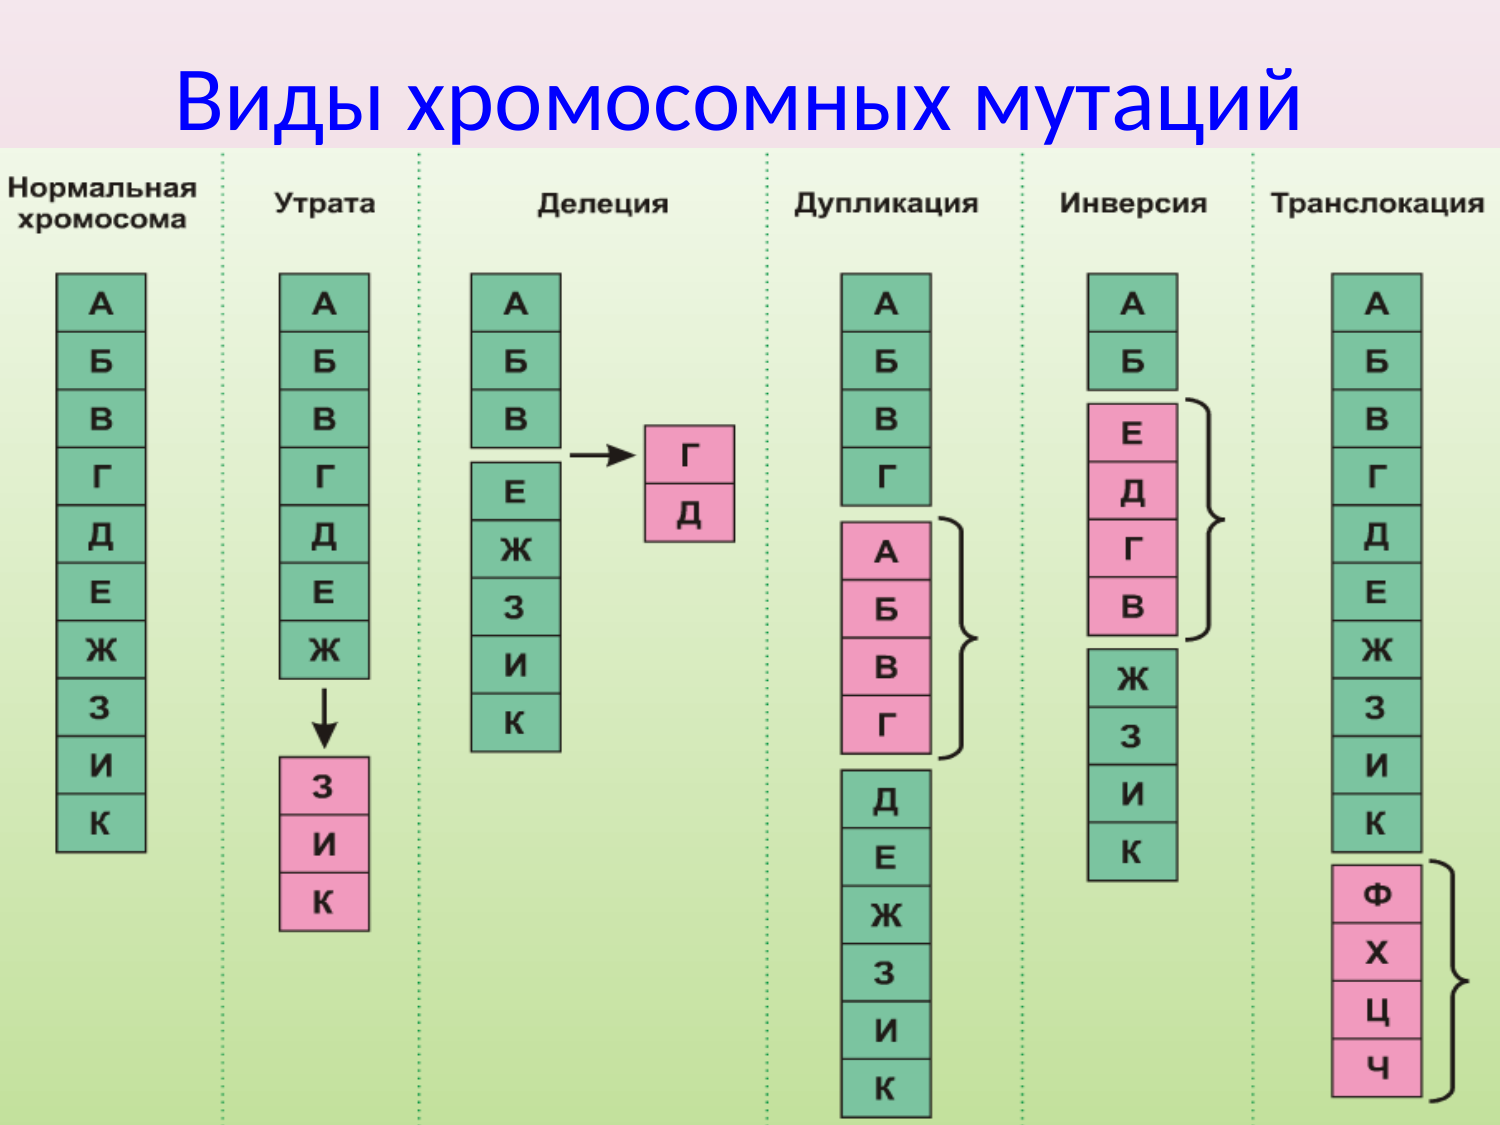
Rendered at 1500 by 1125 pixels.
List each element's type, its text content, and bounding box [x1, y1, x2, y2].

text_box Виды хромосомных мутаций [64, 0, 1415, 147]
picture [0, 148, 1500, 1125]
